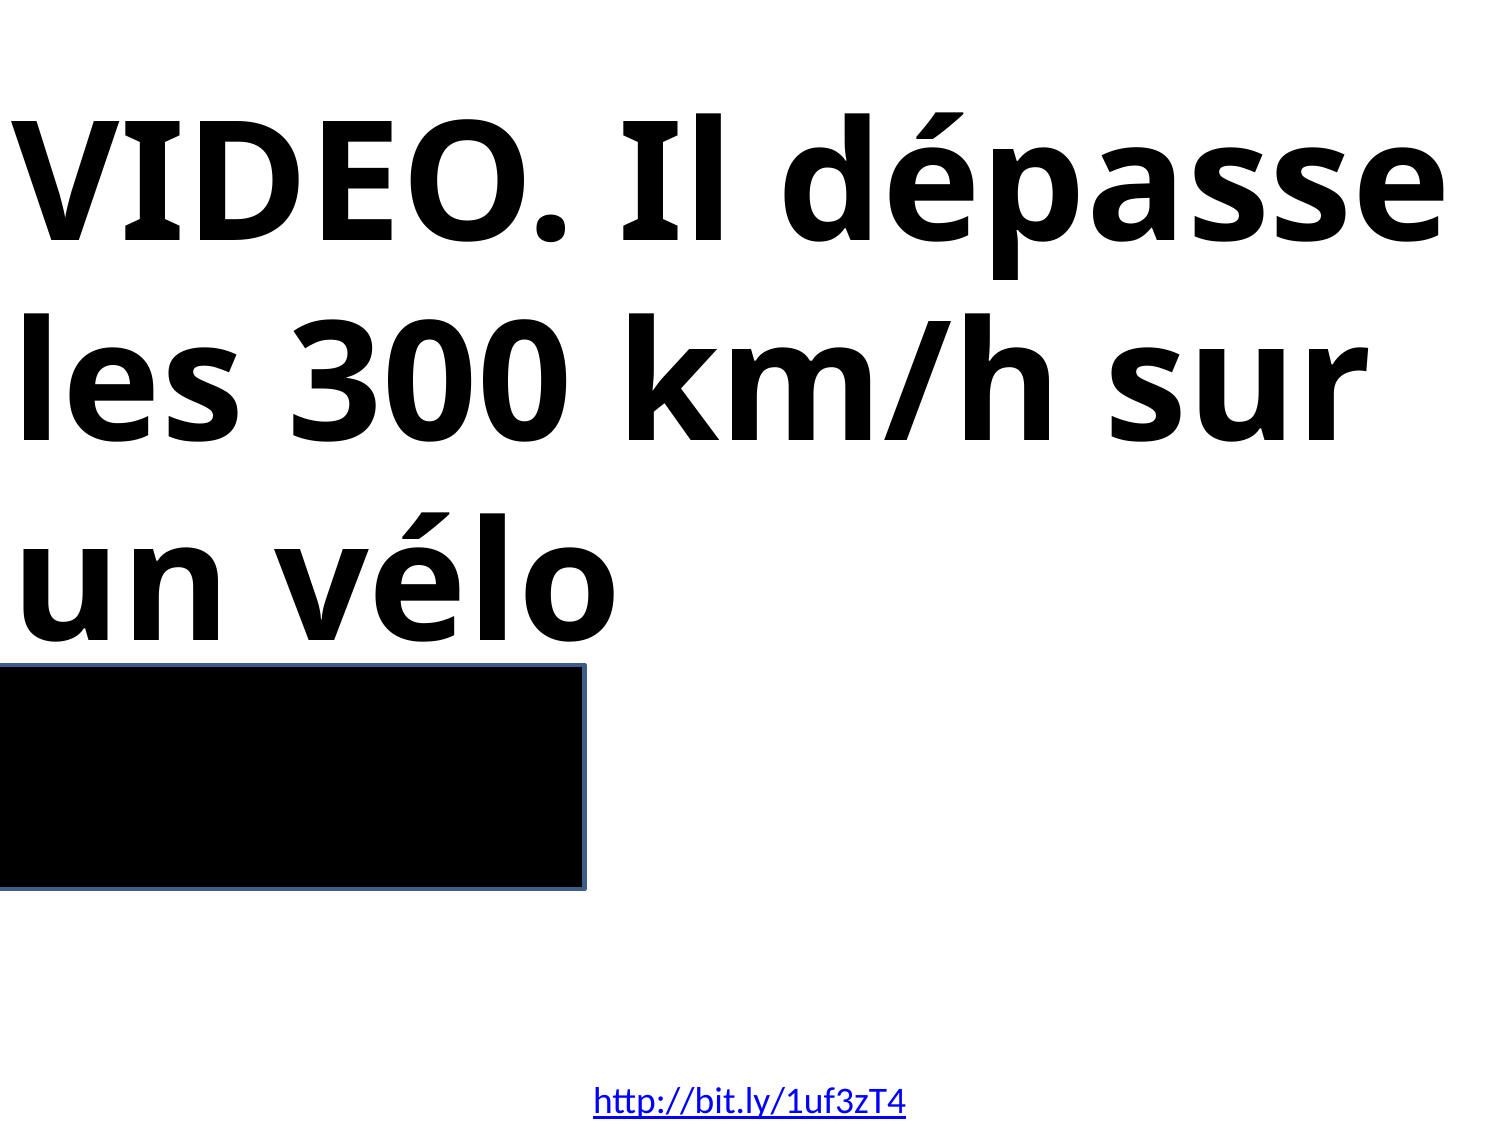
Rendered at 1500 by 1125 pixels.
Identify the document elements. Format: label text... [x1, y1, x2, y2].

text_box VIDEO. Il dépasse les 300 km/h sur un vélo [0, 66, 1497, 681]
text_box [0, 663, 587, 891]
text_box http://bit.ly/1uf3zT4 [578, 1068, 922, 1125]
